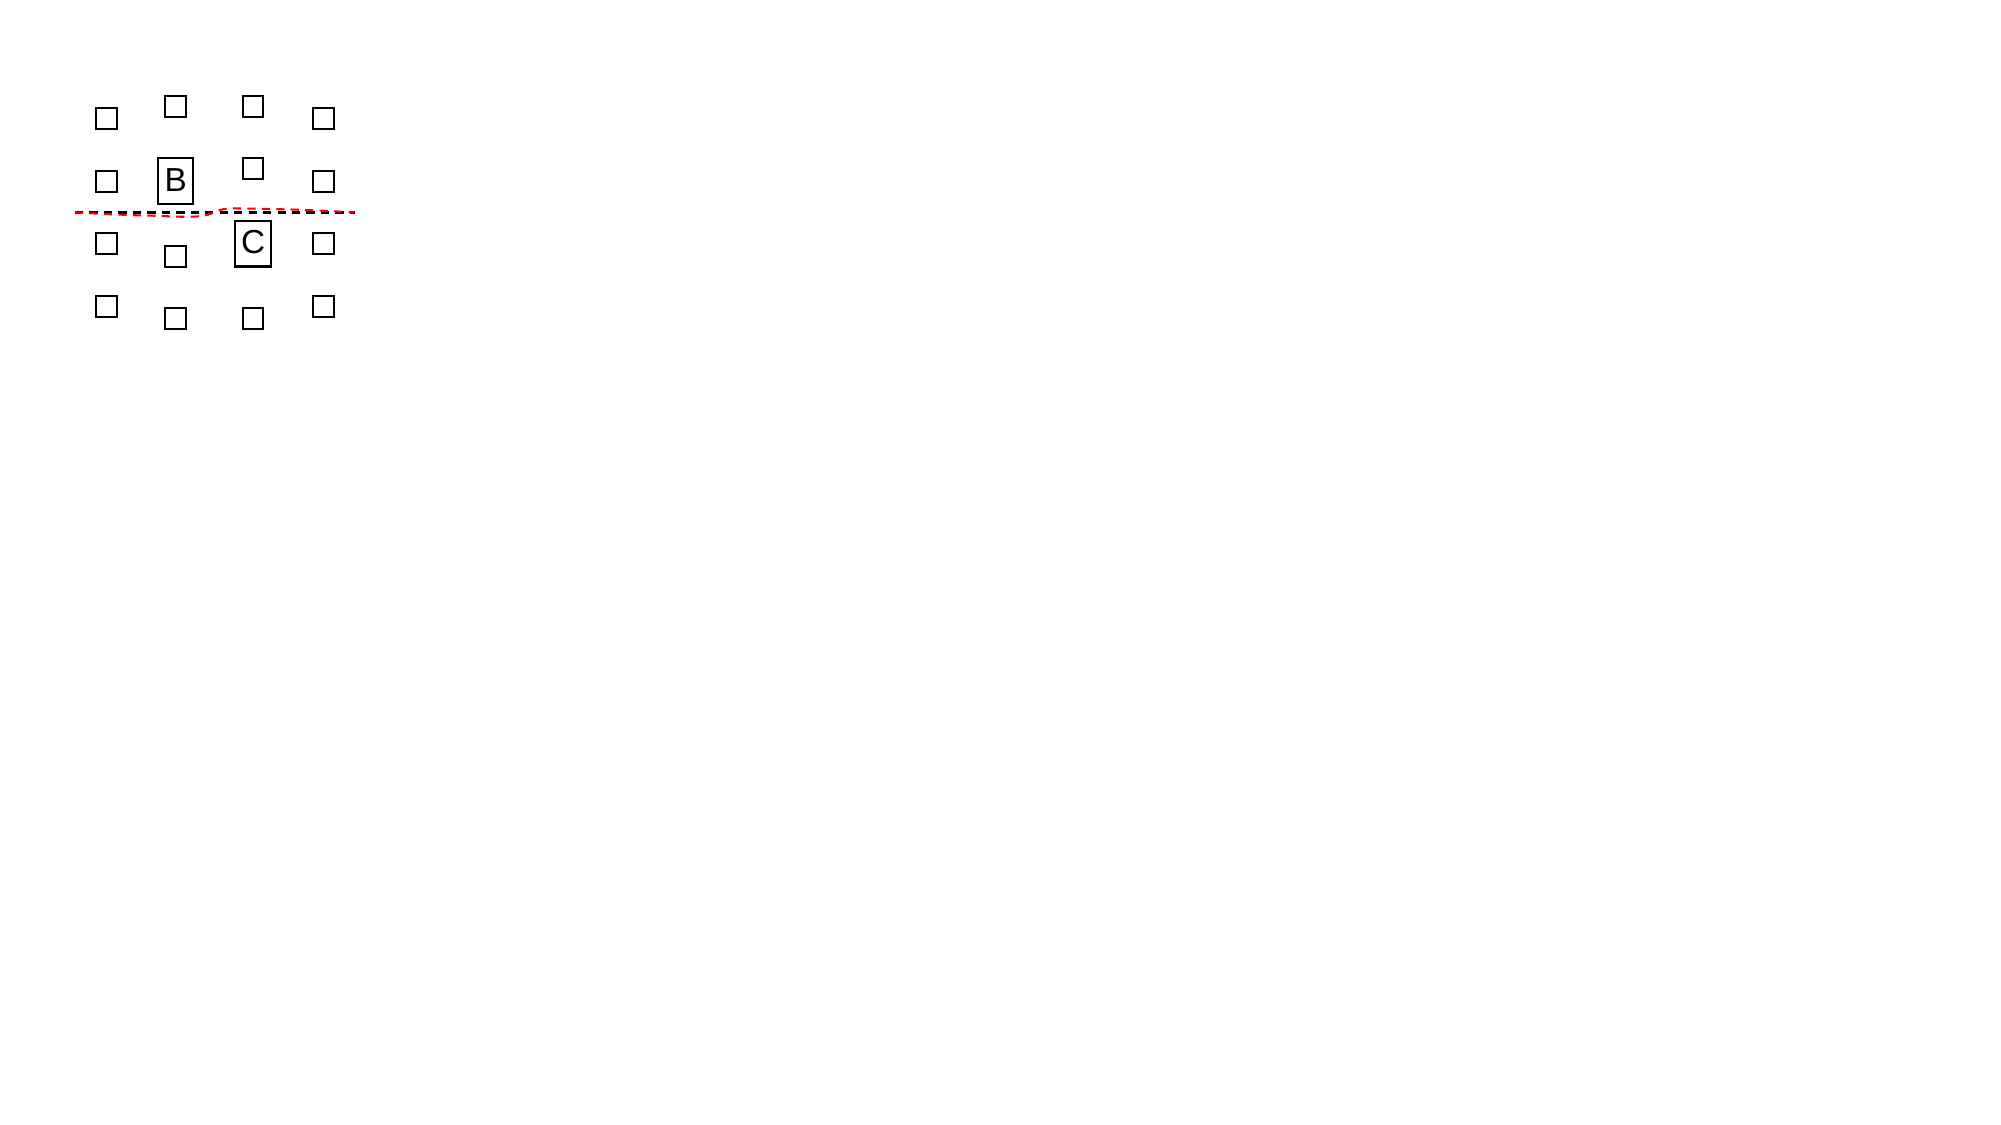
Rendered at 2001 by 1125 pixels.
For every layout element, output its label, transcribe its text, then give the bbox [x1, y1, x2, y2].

text_box [95, 233, 117, 255]
text_box [242, 158, 264, 180]
text_box [214, 207, 354, 212]
text_box C [234, 220, 272, 267]
text_box [242, 308, 264, 330]
text_box [95, 108, 117, 130]
text_box B [158, 158, 193, 205]
text_box [165, 95, 187, 117]
text_box [242, 95, 264, 117]
text_box [82, 213, 213, 218]
text_box [95, 170, 117, 192]
text_box [165, 245, 187, 267]
text_box [312, 233, 334, 255]
text_box [95, 295, 117, 317]
text_box [312, 108, 334, 130]
text_box [165, 308, 187, 330]
text_box [74, 74, 357, 350]
text_box [312, 295, 334, 317]
text_box [312, 170, 334, 192]
